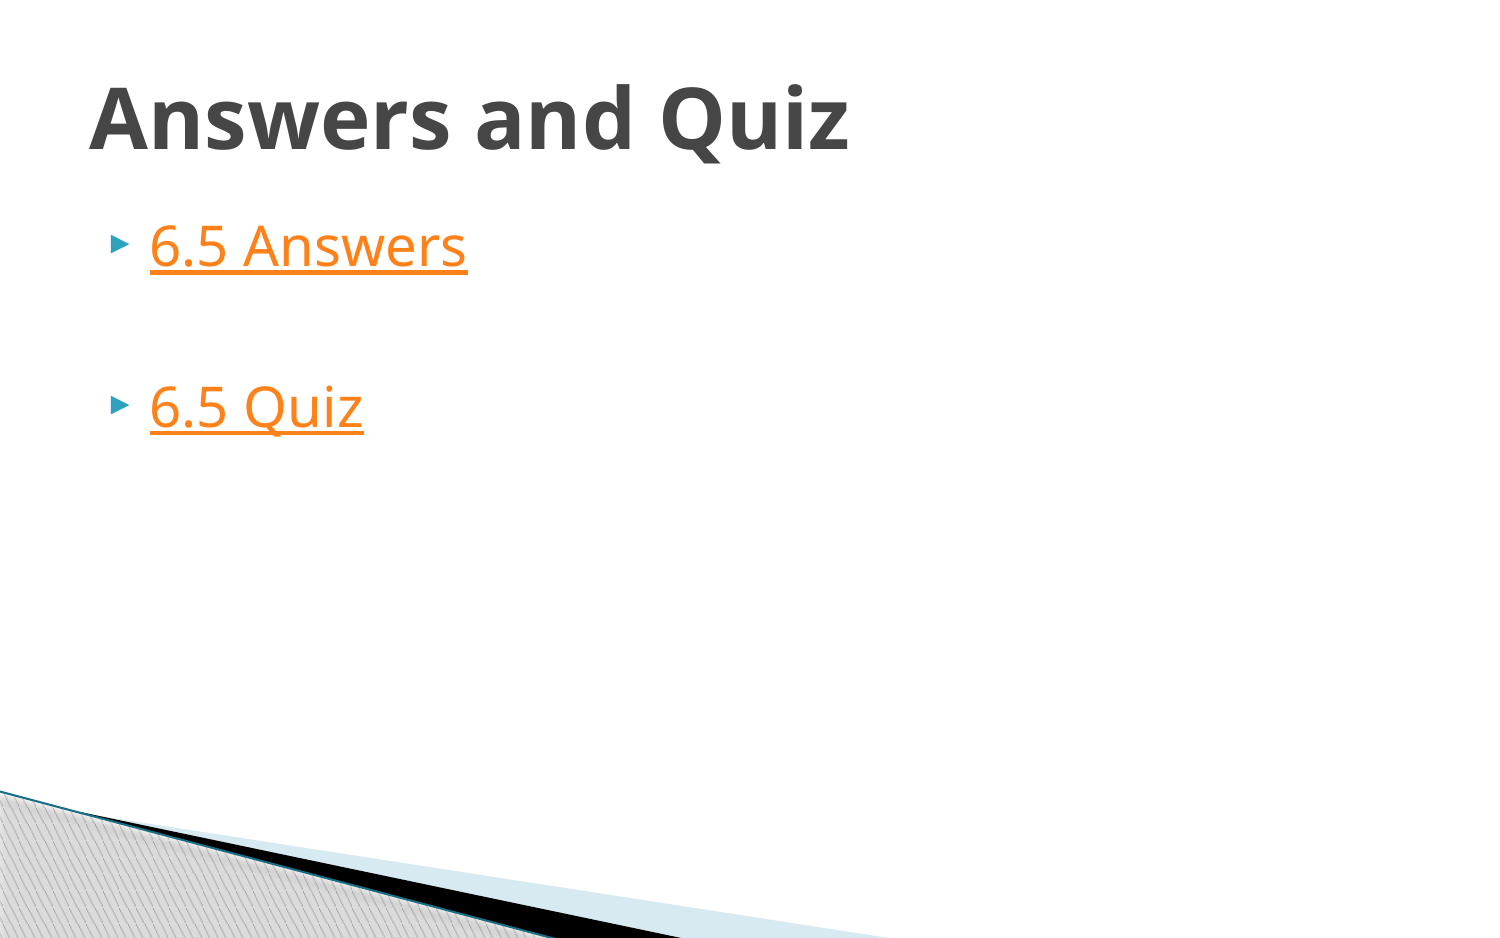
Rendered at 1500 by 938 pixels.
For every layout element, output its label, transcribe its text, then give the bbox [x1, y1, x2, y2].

title Answers and Quiz [75, 37, 1425, 194]
list 6.5 Answers 6.5 Quiz [75, 202, 1425, 822]
